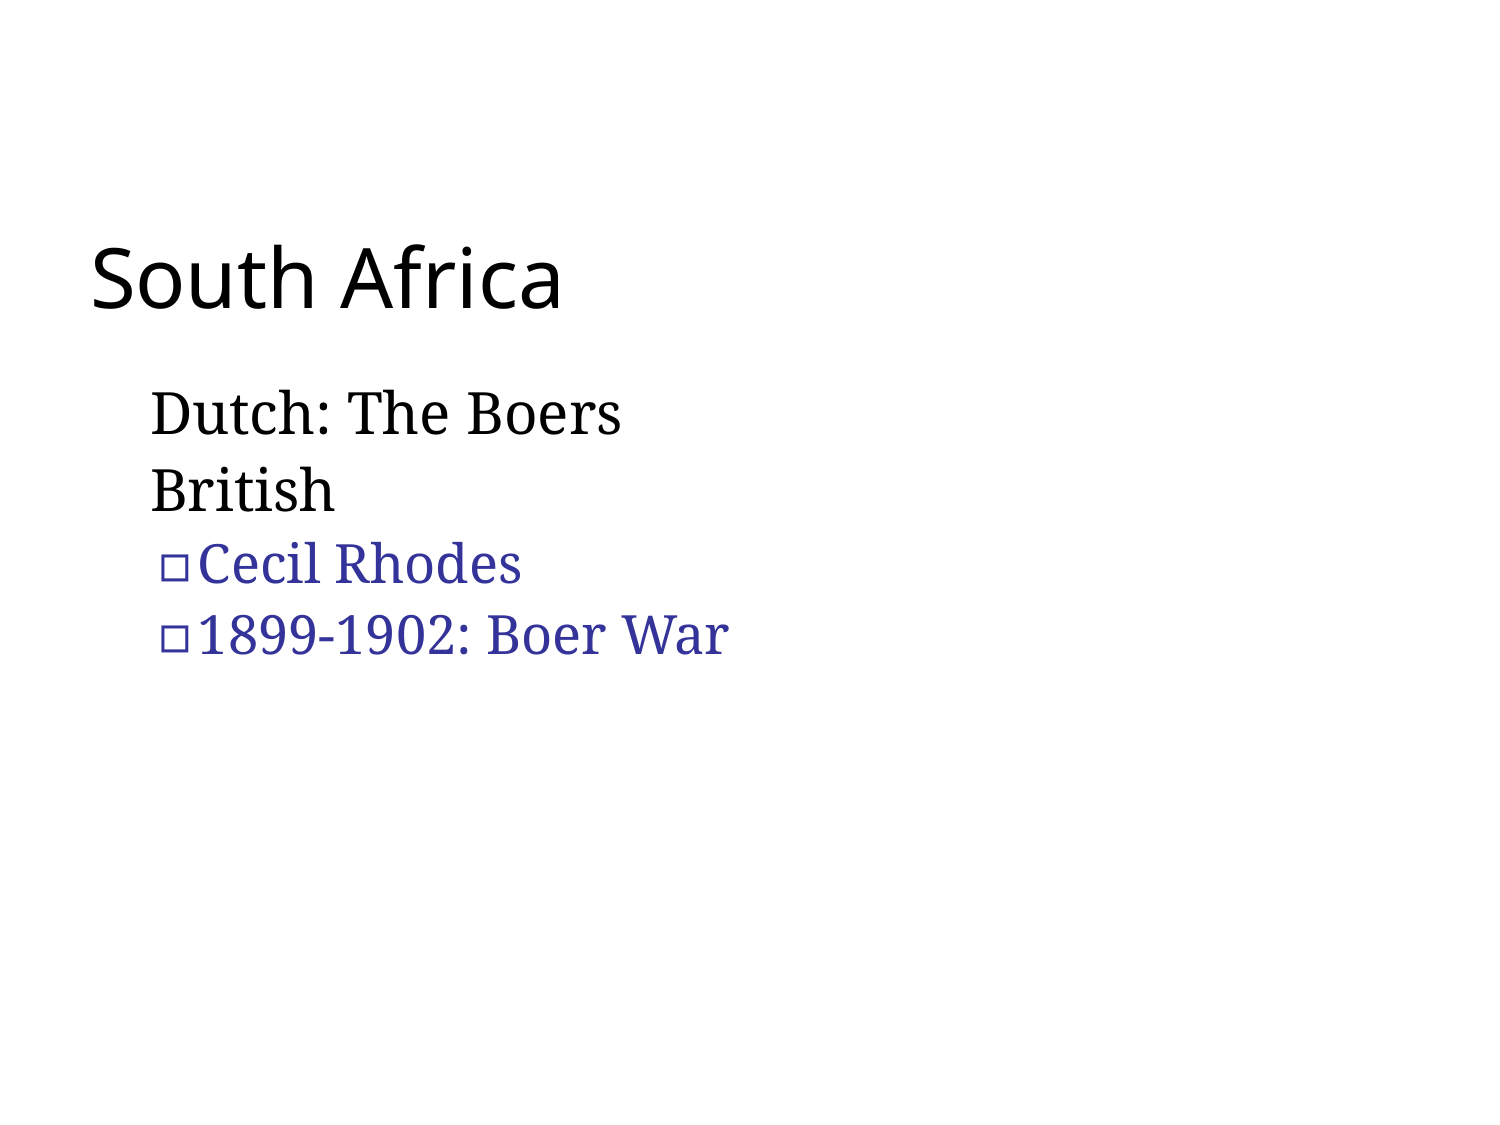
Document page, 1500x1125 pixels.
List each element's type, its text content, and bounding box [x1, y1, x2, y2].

list Dutch: The Boers British Cecil Rhodes 1899-1902: Boer War [75, 368, 925, 1079]
title South Africa [75, 187, 1425, 363]
